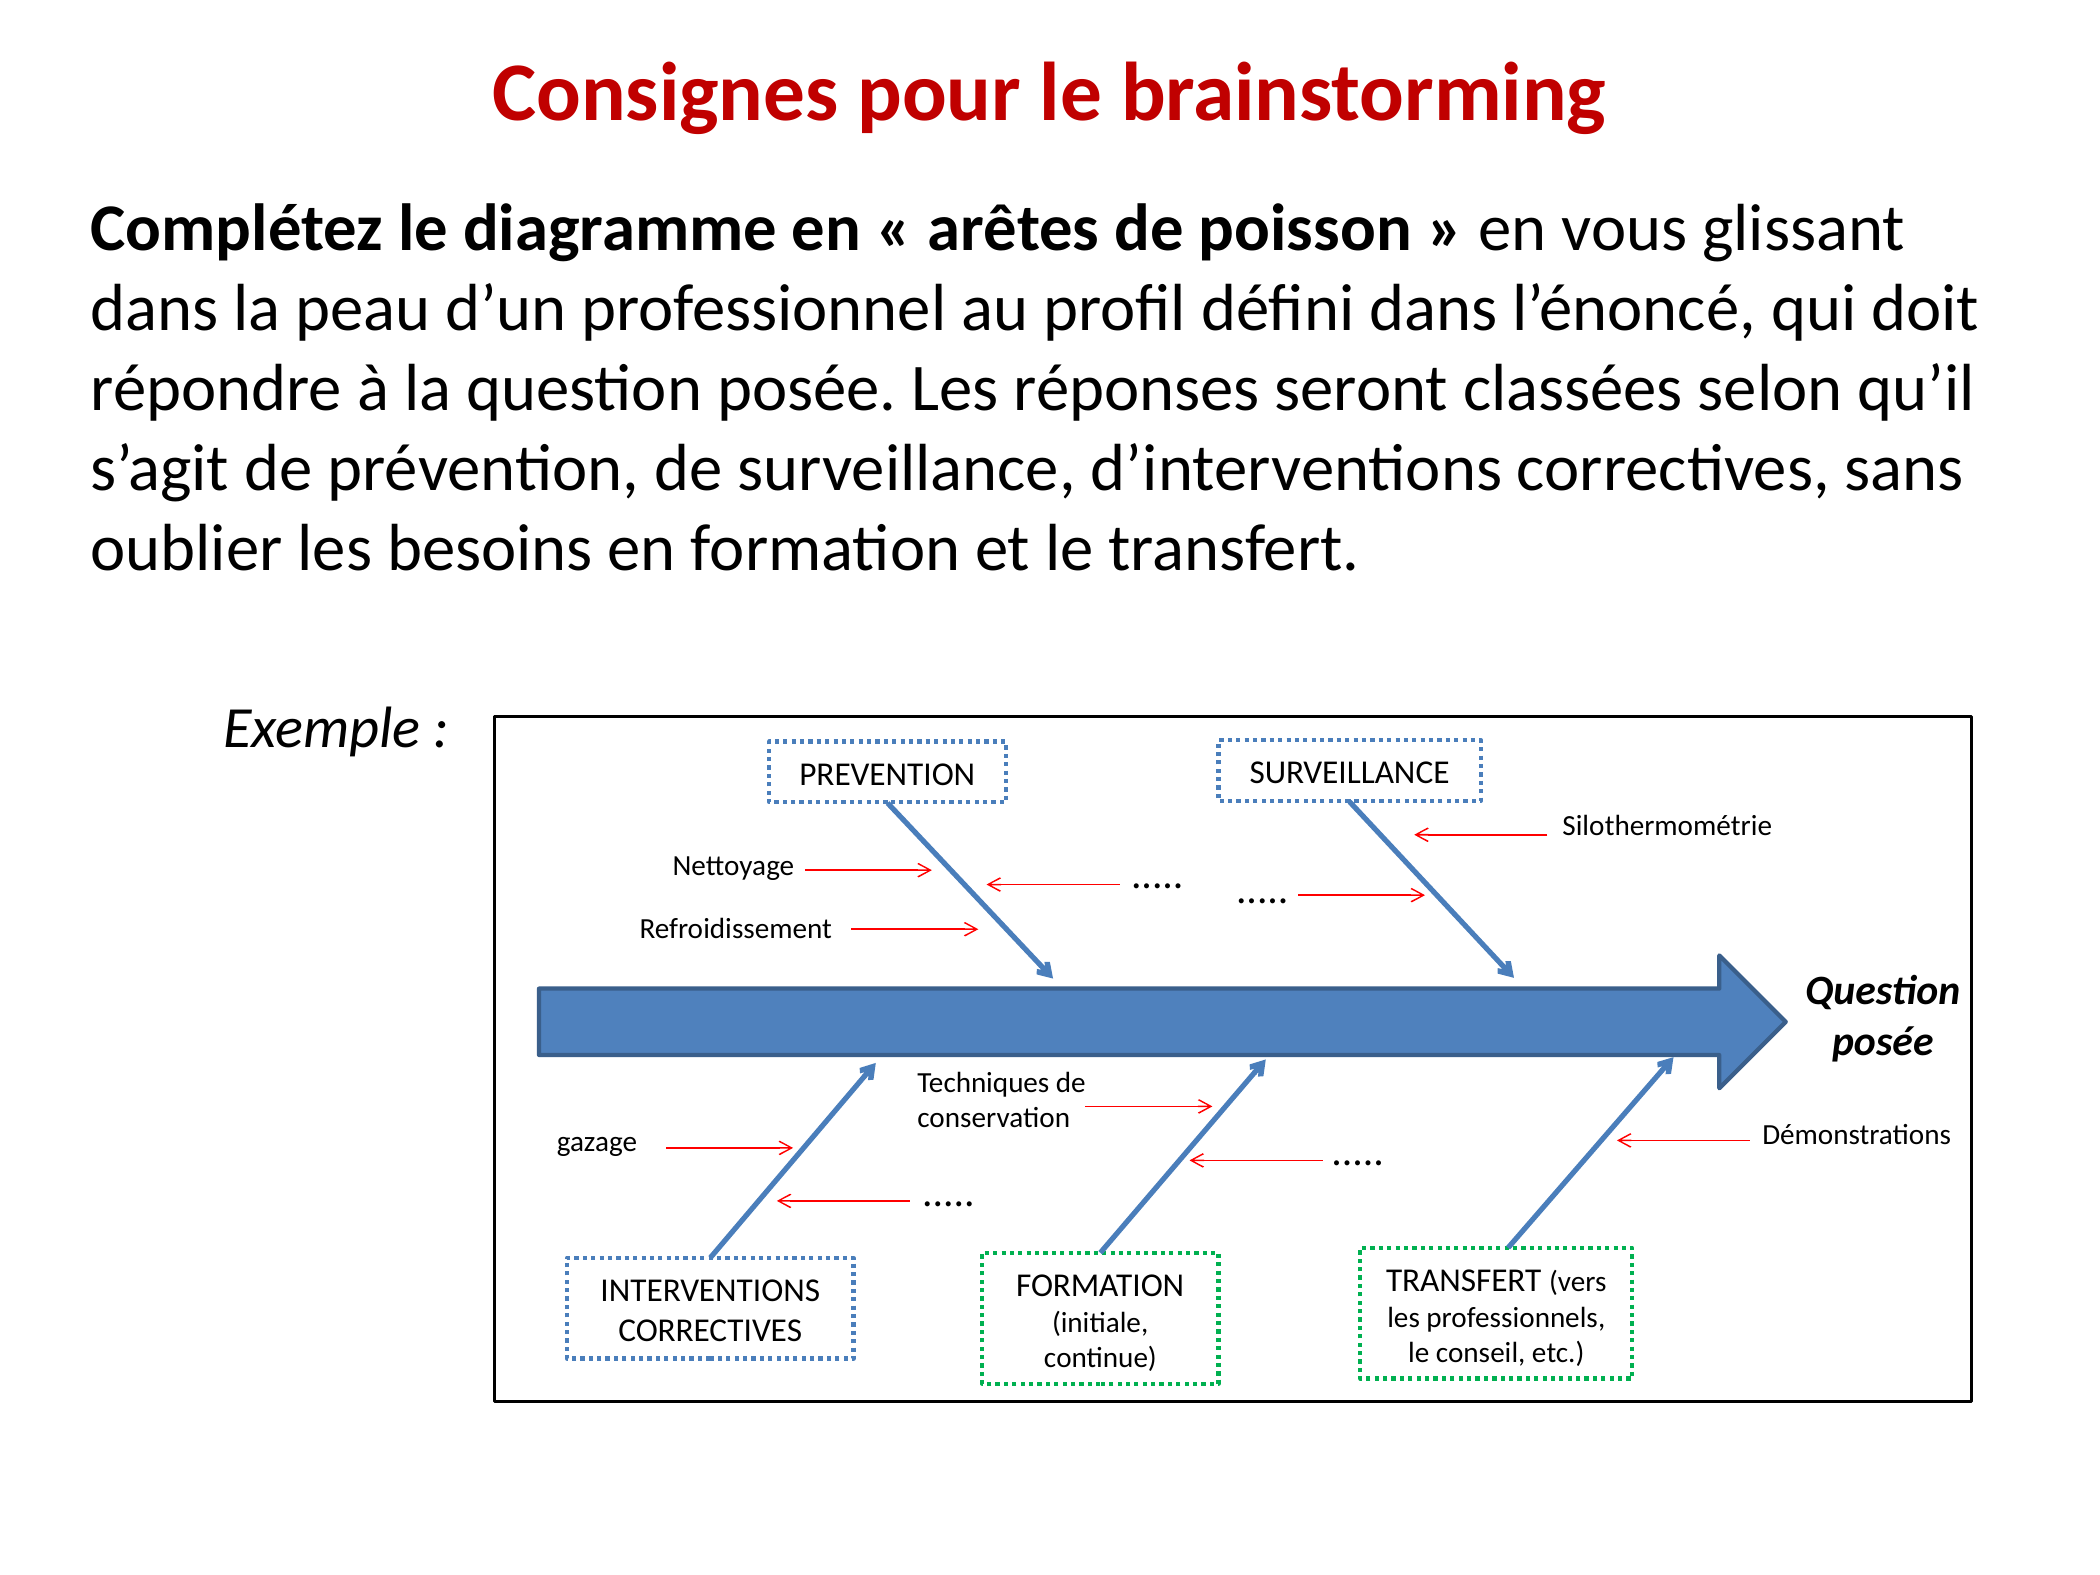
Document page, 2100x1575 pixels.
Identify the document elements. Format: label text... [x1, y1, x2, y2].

title Consignes pour le brainstorming [105, 19, 1995, 154]
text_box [494, 716, 2031, 1402]
list Complétez le diagramme en « arêtes de poisson » en vous glissant dans la peau d’un professionnel au profil défini dans l’énoncé, qui doit répondre à la question posée. Les réponses seront classées selon qu’il s’agit de prévention, de surveillance, d’interventions correctives, sans oublier les besoins en formation et le transfert. Exemple : [69, 173, 2043, 1544]
